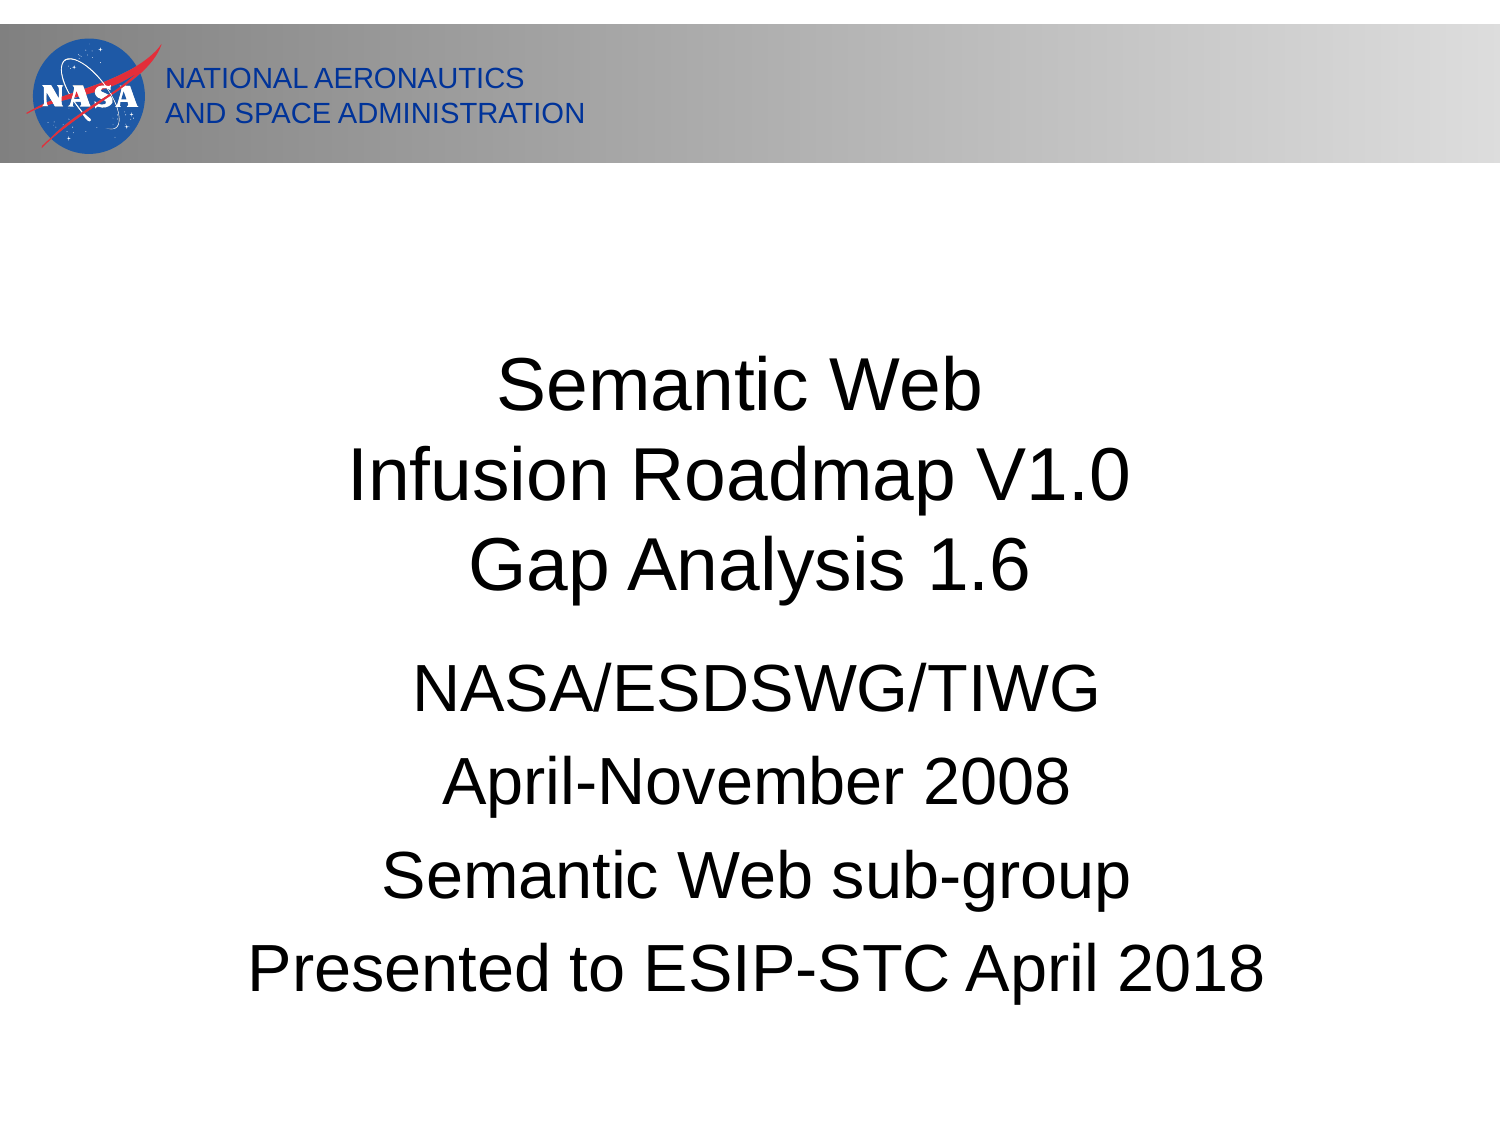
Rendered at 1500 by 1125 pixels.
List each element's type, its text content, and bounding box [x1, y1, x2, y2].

title Semantic Web Infusion Roadmap V1.0 Gap Analysis 1.6 [112, 349, 1388, 591]
subtitle NASA/ESDSWG/TIWG April-November 2008 Semantic Web sub-group Presented to ESIP-STC April 2018 [185, 637, 1329, 925]
